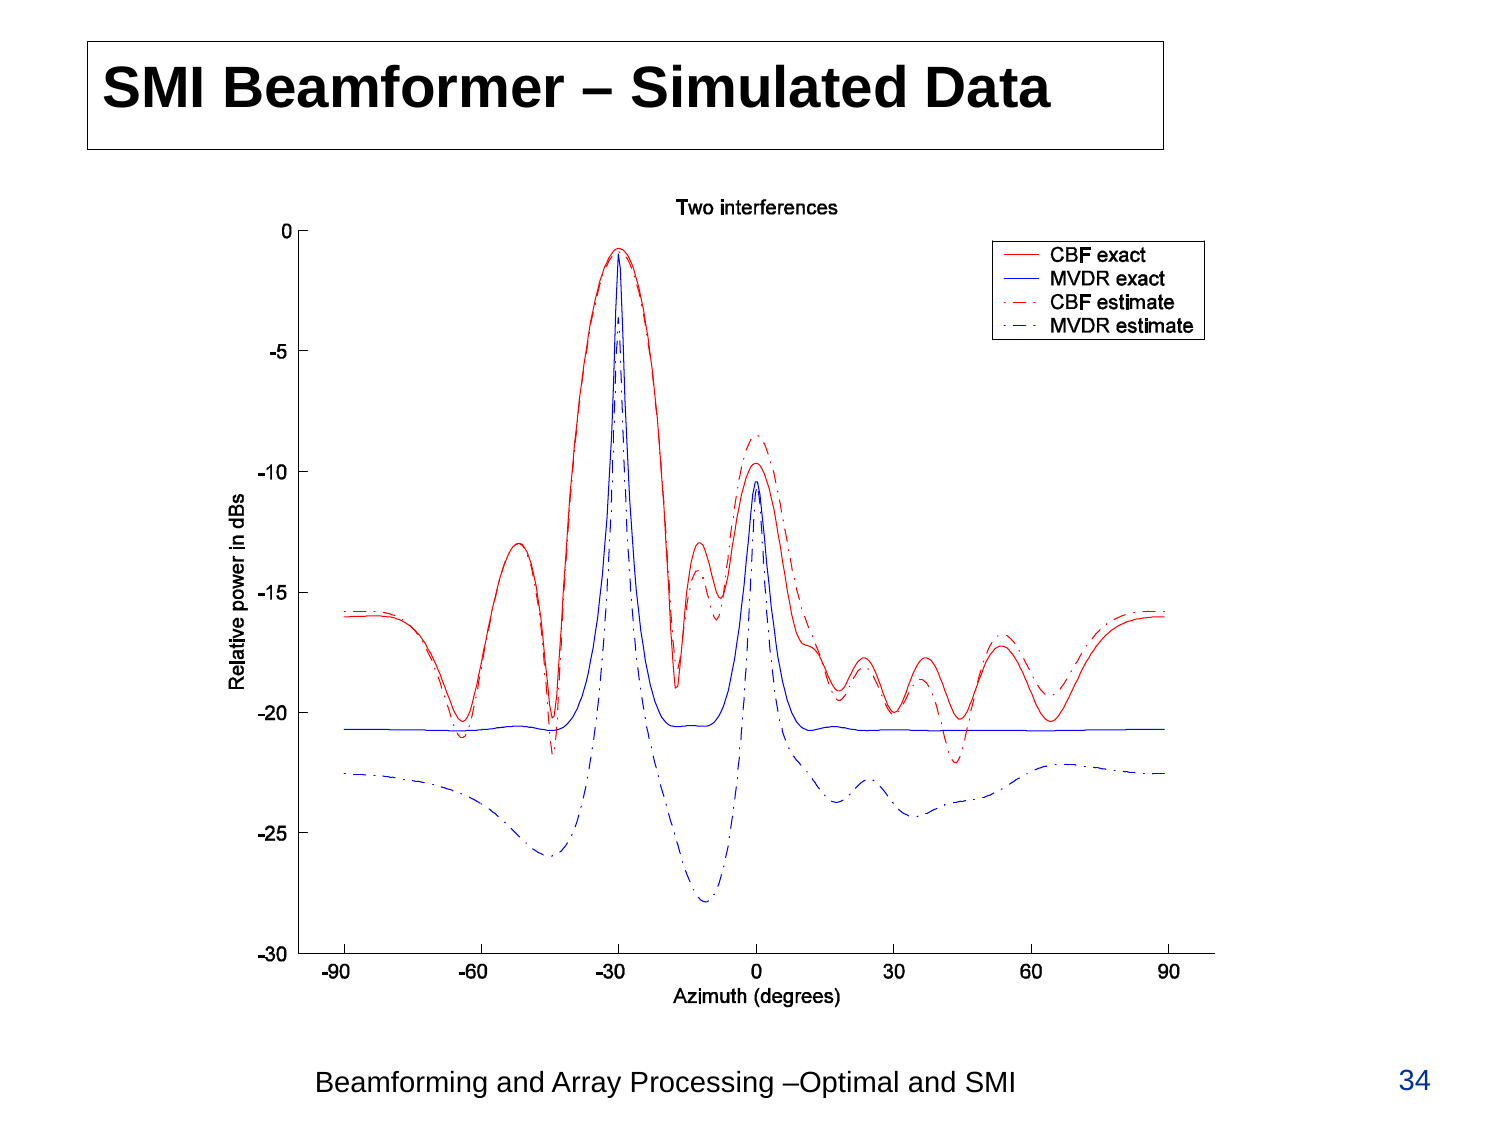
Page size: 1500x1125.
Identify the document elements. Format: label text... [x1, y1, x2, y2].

title SMI Beamformer – Simulated Data [87, 41, 1164, 150]
picture [218, 184, 1223, 1013]
slide_number 34 [1207, 1055, 1447, 1102]
